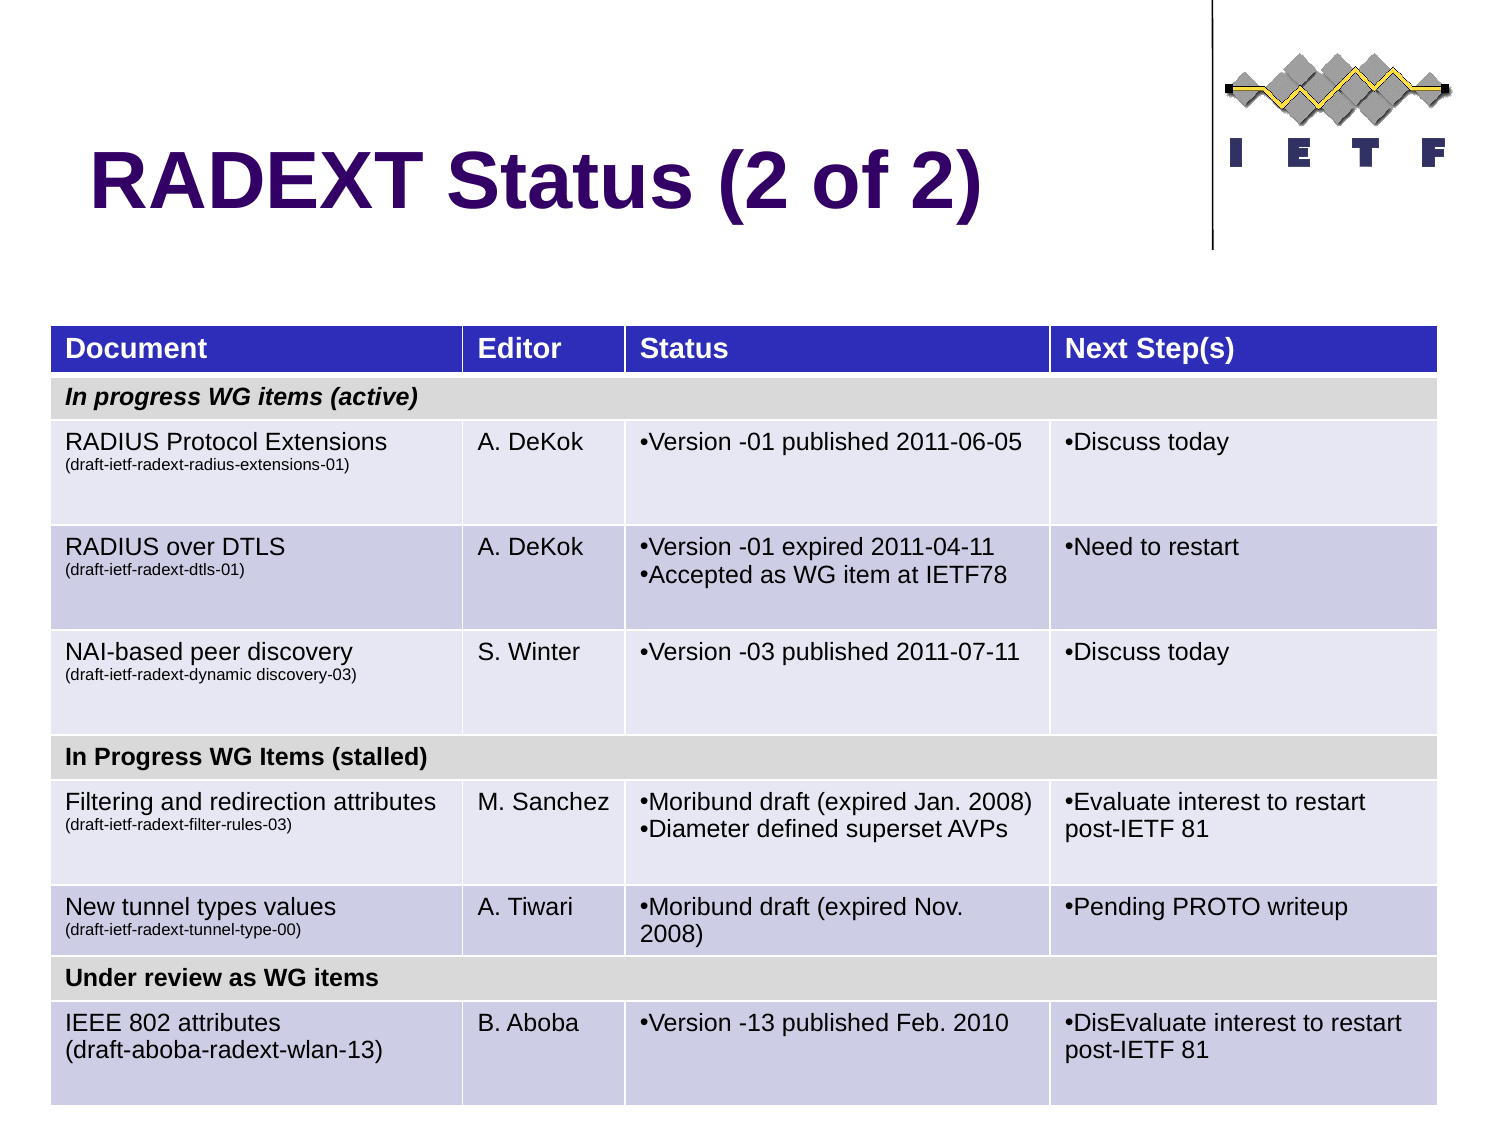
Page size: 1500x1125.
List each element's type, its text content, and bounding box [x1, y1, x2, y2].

table_cell Filtering and redirection attributes (draft-ietf-radext-filter-rules-03) [51, 781, 462, 884]
table_cell Version -03 published 2011-07-11 [626, 631, 1049, 734]
table_cell Moribund draft (expired Nov. 2008) [626, 886, 1049, 955]
table_cell M. Sanchez [463, 781, 624, 884]
table_cell Need to restart [1051, 526, 1437, 629]
table_header Document [51, 326, 462, 372]
table_cell A. DeKok [463, 526, 624, 629]
table_cell In progress WG items (active) [51, 378, 1437, 419]
table_header Editor [463, 326, 624, 372]
table_cell A. DeKok [463, 421, 624, 524]
table_cell In Progress WG Items (stalled) [51, 736, 1437, 779]
table_header Next Step(s) [1051, 326, 1437, 372]
table_cell RADIUS Protocol Extensions (draft-ietf-radext-radius-extensions-01) [51, 421, 462, 524]
picture [1212, 37, 1463, 181]
table_cell A. Tiwari [463, 886, 624, 955]
table_cell B. Aboba [463, 1002, 624, 1105]
table_cell Version -13 published Feb. 2010 [626, 1002, 1049, 1105]
table_cell Pending PROTO writeup [1051, 886, 1437, 955]
table_cell Version -01 published 2011-06-05 [626, 421, 1049, 524]
table_cell Discuss today [1051, 421, 1437, 524]
table_cell Version -01 expired 2011-04-11 Accepted as WG item at IETF78 [626, 526, 1049, 629]
table_cell RADIUS over DTLS (draft-ietf-radext-dtls-01) [51, 526, 462, 629]
table_cell S. Winter [463, 631, 624, 734]
table_cell Evaluate interest to restart post-IETF 81 [1051, 781, 1437, 884]
table_cell DisEvaluate interest to restart post-IETF 81 [1051, 1002, 1437, 1105]
table_cell Moribund draft (expired Jan. 2008) Diameter defined superset AVPs [626, 781, 1049, 884]
table_cell NAI-based peer discovery (draft-ietf-radext-dynamic discovery-03) [51, 631, 462, 734]
table_cell IEEE 802 attributes (draft-aboba-radext-wlan-13) [51, 1002, 462, 1105]
table_cell Discuss today [1051, 631, 1437, 734]
title RADEXT Status (2 of 2) [75, 20, 1200, 233]
table_header Status [626, 326, 1049, 372]
table_cell Under review as WG items [51, 957, 1437, 1000]
table_cell New tunnel types values (draft-ietf-radext-tunnel-type-00) [51, 886, 462, 955]
